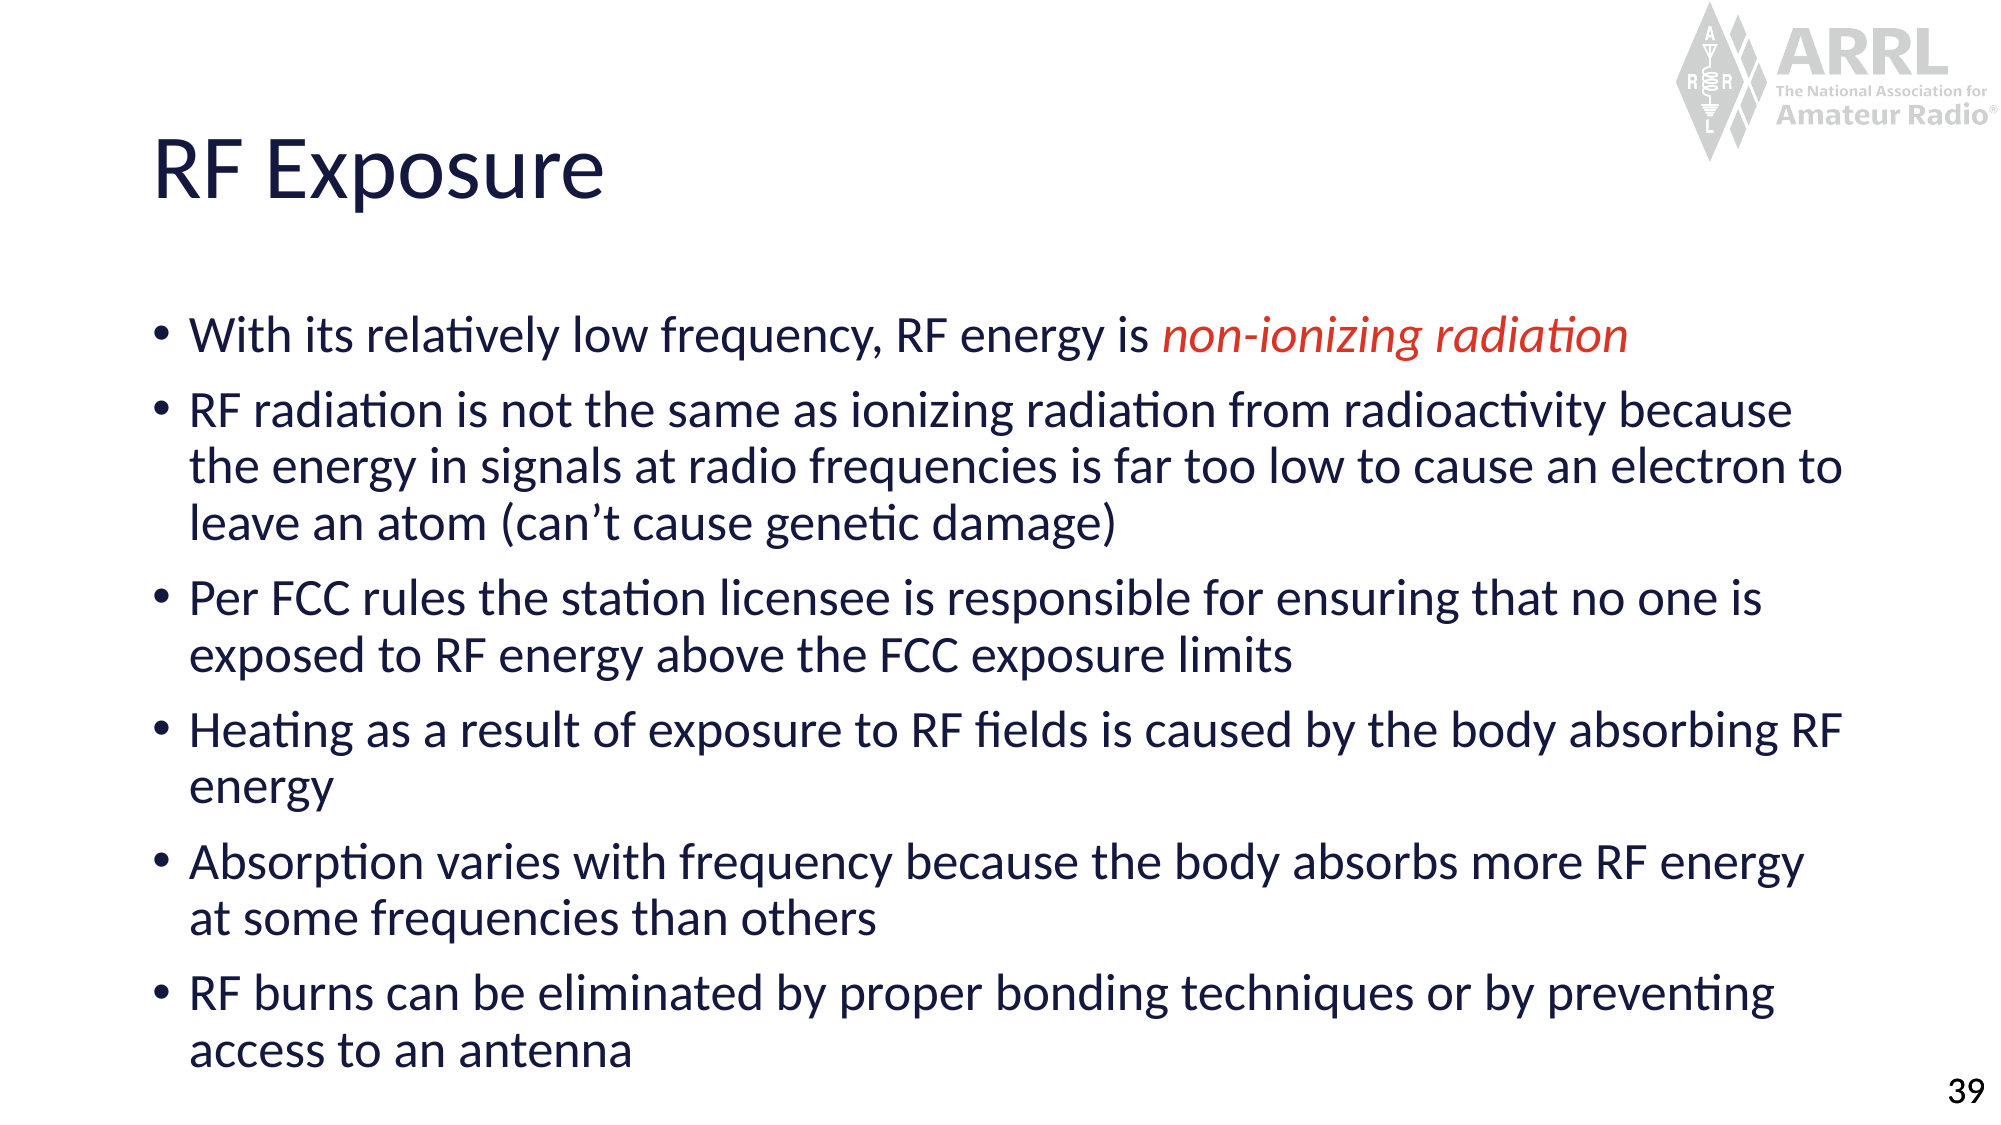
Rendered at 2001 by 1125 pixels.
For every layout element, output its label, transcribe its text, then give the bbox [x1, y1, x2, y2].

title RF Exposure [137, 59, 1863, 278]
picture [1674, 0, 2000, 164]
list With its relatively low frequency, RF energy is non-ionizing radiation RF radiation is not the same as ionizing radiation from radioactivity because the energy in signals at radio frequencies is far too low to cause an electron to leave an atom (can’t cause genetic damage) Per FCC rules the station licensee is responsible for ensuring that no one is exposed to RF energy above the FCC exposure limits Heating as a result of exposure to RF fields is caused by the body absorbing RF energy Absorption varies with frequency because the body absorbs more RF energy at some frequencies than others RF burns can be eliminated by proper bonding techniques or by preventing access to an antenna [137, 299, 1863, 1090]
